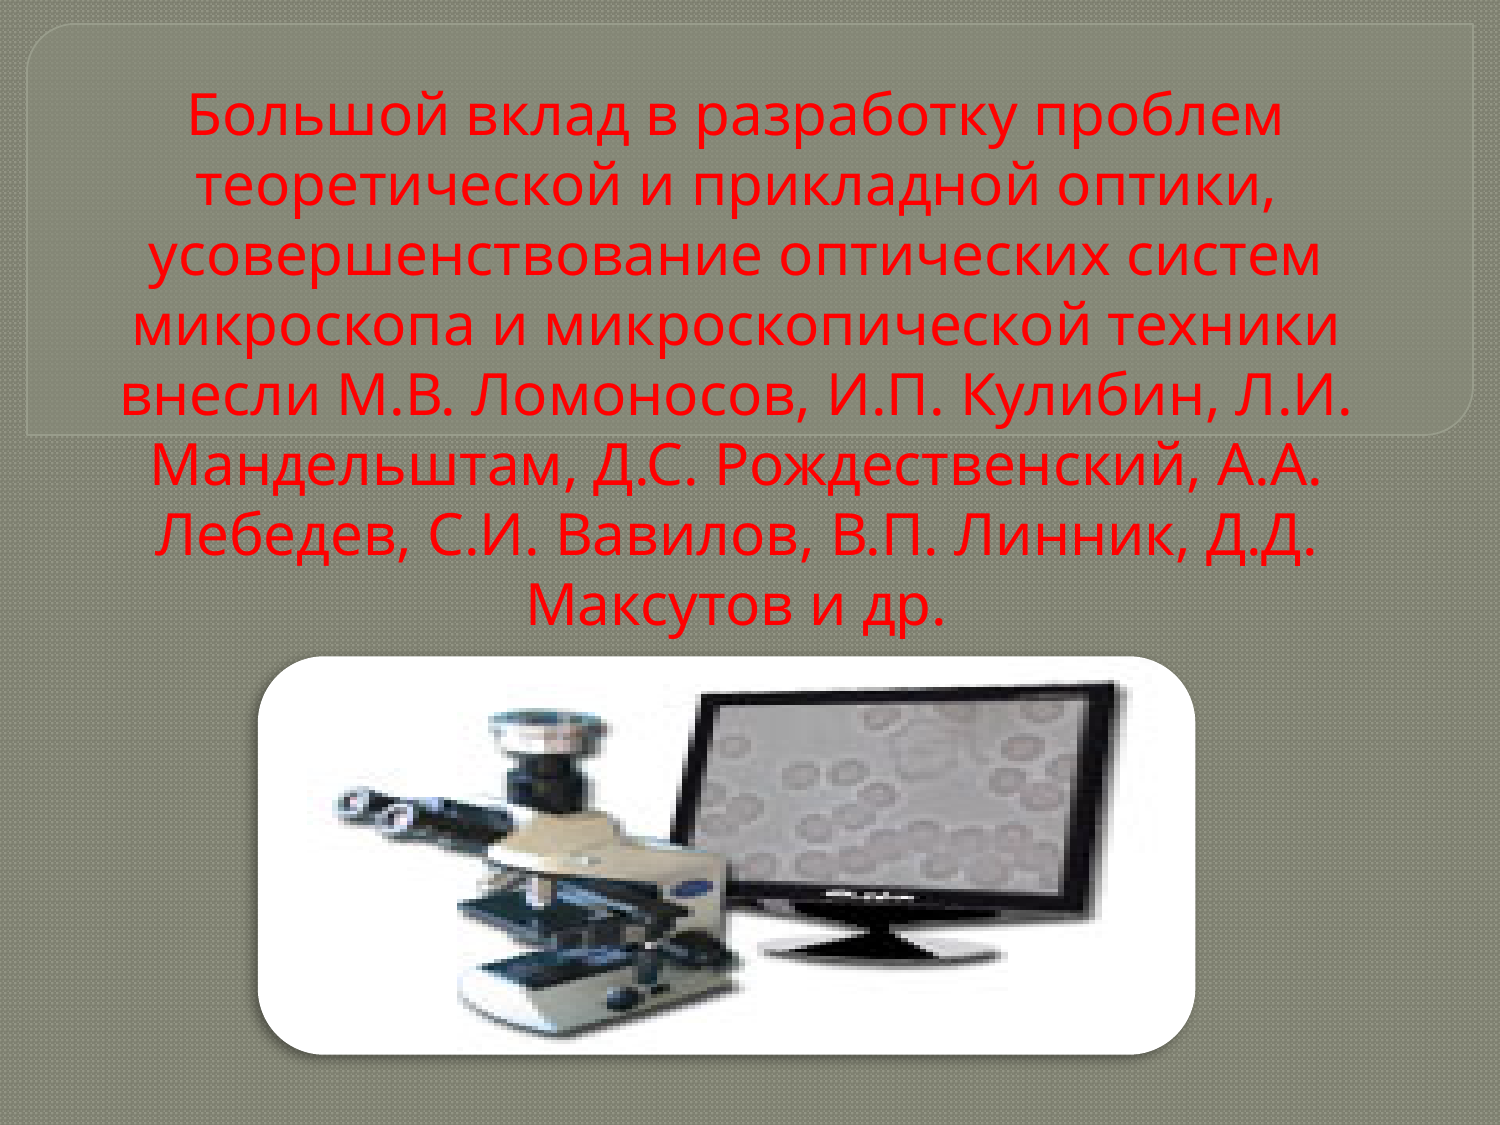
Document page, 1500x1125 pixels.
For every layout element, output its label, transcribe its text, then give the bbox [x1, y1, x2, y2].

title Большой вклад в разработку проблем теоретической и прикладной оптики, усовершенствование оптических систем микроскопа и микроскопической техники внесли М.В. Ломоносов, И.П. Кулибин, Л.И. Мандельштам, Д.С. Рождественский, А.А. Лебедев, С.И. Вавилов, В.П. Линник, Д.Д. Максутов и др. [76, 62, 1427, 645]
picture [257, 656, 1196, 1055]
